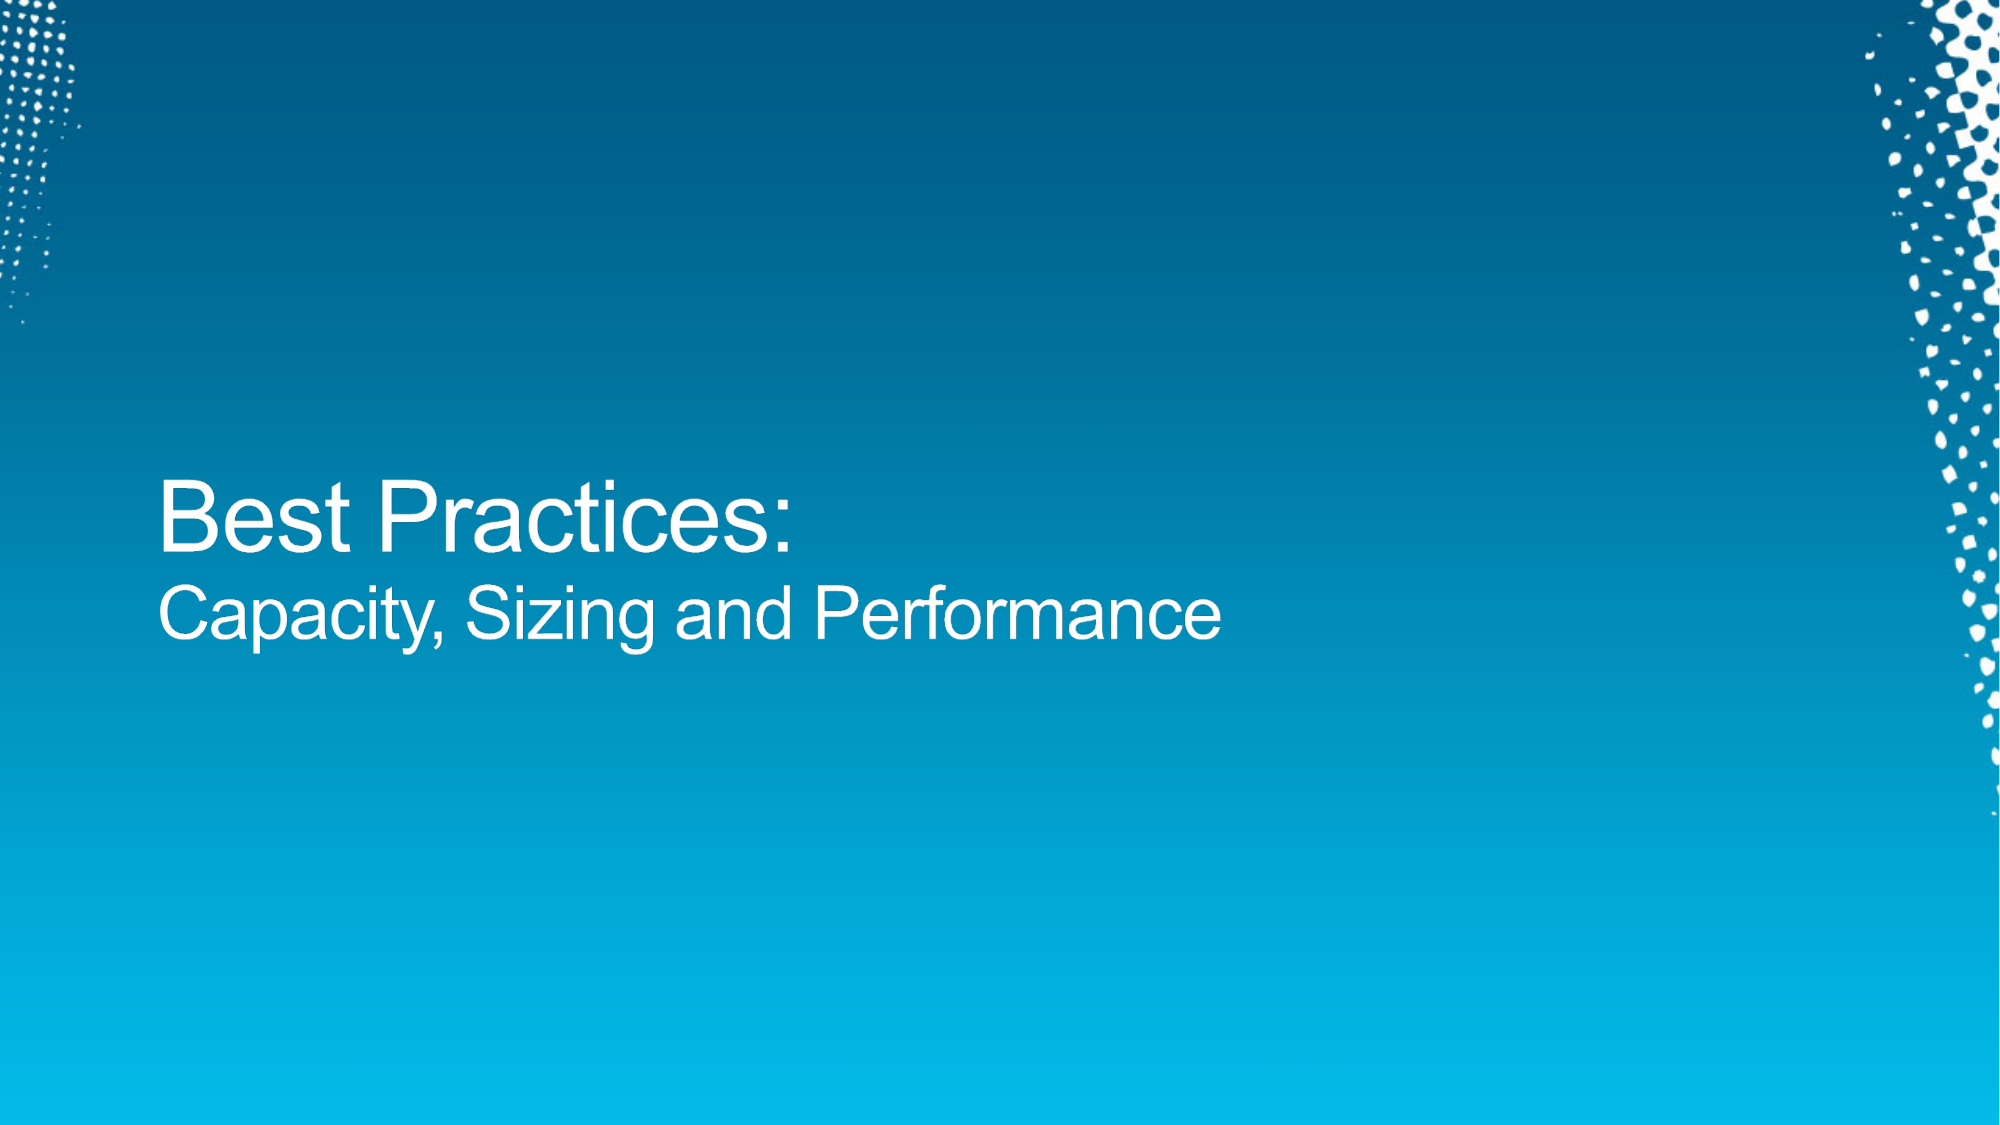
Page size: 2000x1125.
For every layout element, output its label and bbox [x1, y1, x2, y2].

picture [671, 499, 718, 553]
picture [1988, 691, 2000, 709]
picture [3, 10, 11, 18]
picture [1942, 465, 1958, 483]
picture [567, 585, 573, 592]
picture [1968, 481, 1978, 492]
picture [1957, 187, 1971, 200]
picture [863, 599, 898, 639]
picture [1990, 492, 2000, 505]
picture [11, 55, 21, 64]
picture [1983, 404, 1992, 414]
picture [41, 59, 48, 67]
picture [529, 499, 573, 553]
picture [1980, 460, 1987, 469]
picture [1955, 246, 1965, 256]
picture [26, 57, 34, 68]
picture [161, 585, 206, 639]
picture [326, 483, 350, 552]
picture [1920, 257, 1932, 264]
picture [1875, 83, 1881, 96]
picture [33, 0, 42, 10]
picture [567, 600, 573, 639]
picture [1963, 535, 1977, 550]
picture [1958, 445, 1968, 460]
picture [1993, 321, 2000, 339]
picture [1948, 413, 1958, 424]
picture [778, 500, 788, 509]
picture [1922, 200, 1934, 207]
picture [13, 41, 25, 49]
picture [677, 599, 711, 639]
picture [1953, 301, 1962, 312]
picture [226, 499, 272, 553]
picture [1935, 0, 2000, 306]
picture [30, 14, 40, 23]
picture [47, 0, 57, 10]
picture [1960, 392, 1970, 403]
picture [1925, 87, 1941, 99]
picture [1926, 344, 1939, 358]
picture [1994, 382, 2000, 391]
picture [1982, 714, 1993, 729]
picture [1894, 99, 1902, 106]
picture [757, 585, 790, 639]
picture [1992, 438, 2000, 448]
picture [332, 599, 364, 639]
picture [6, 97, 12, 105]
picture [1995, 582, 2000, 595]
picture [33, 88, 42, 97]
picture [1907, 77, 1917, 83]
picture [280, 499, 321, 553]
picture [54, 76, 60, 83]
picture [1942, 269, 1953, 276]
picture [292, 599, 326, 639]
picture [1889, 152, 1901, 166]
picture [1972, 570, 1986, 583]
picture [1921, 0, 1934, 8]
picture [212, 599, 246, 639]
picture [1866, 51, 1874, 59]
picture [435, 632, 441, 648]
picture [28, 42, 36, 53]
picture [623, 499, 667, 553]
picture [1979, 657, 1995, 676]
picture [1972, 312, 1985, 322]
picture [582, 599, 613, 639]
picture [1938, 122, 1950, 133]
picture [606, 500, 614, 552]
picture [1963, 278, 1976, 291]
picture [10, 69, 17, 78]
picture [9, 84, 15, 91]
picture [575, 483, 599, 552]
picture [1978, 517, 1987, 527]
picture [24, 72, 32, 79]
picture [18, 13, 26, 19]
picture [31, 131, 37, 138]
picture [1900, 240, 1912, 254]
picture [1915, 109, 1924, 119]
picture [1914, 164, 1923, 177]
picture [1946, 525, 1956, 533]
picture [370, 600, 375, 639]
picture [38, 74, 47, 80]
picture [16, 143, 21, 151]
picture [1928, 399, 1939, 415]
picture [1991, 747, 2000, 765]
picture [1881, 117, 1891, 130]
picture [818, 585, 858, 639]
picture [0, 155, 5, 163]
picture [1963, 335, 1972, 344]
picture [987, 600, 1007, 639]
picture [725, 499, 767, 553]
picture [164, 480, 217, 552]
picture [517, 585, 523, 592]
picture [1898, 188, 1912, 198]
picture [468, 585, 509, 639]
picture [1185, 599, 1220, 639]
picture [56, 47, 64, 55]
picture [1984, 349, 1992, 357]
picture [0, 40, 9, 45]
picture [1991, 637, 2000, 652]
picture [1010, 599, 1062, 639]
picture [1149, 599, 1182, 639]
picture [945, 599, 981, 639]
picture [517, 600, 523, 639]
picture [1935, 177, 1945, 189]
picture [1970, 426, 1980, 436]
picture [1069, 599, 1103, 639]
picture [58, 32, 66, 41]
picture [0, 24, 9, 33]
picture [1950, 359, 1960, 366]
picture [475, 499, 521, 553]
picture [254, 599, 286, 653]
picture [1973, 368, 1982, 380]
picture [1111, 599, 1142, 639]
picture [778, 542, 788, 552]
picture [1974, 683, 1985, 694]
picture [1946, 155, 1961, 167]
picture [1932, 235, 1943, 241]
picture [1945, 213, 1955, 220]
picture [1981, 604, 2000, 620]
picture [619, 599, 653, 654]
picture [43, 42, 49, 53]
picture [1914, 308, 1929, 326]
picture [17, 129, 23, 136]
picture [1941, 324, 1952, 332]
picture [1930, 291, 1941, 297]
picture [1955, 557, 1965, 573]
picture [719, 599, 750, 639]
picture [446, 499, 473, 552]
picture [1988, 547, 2000, 561]
picture [401, 600, 434, 654]
picture [1919, 367, 1930, 378]
picture [1911, 223, 1918, 230]
picture [42, 31, 53, 39]
picture [528, 600, 562, 639]
picture [381, 588, 399, 639]
picture [55, 62, 62, 69]
picture [1892, 212, 1902, 216]
picture [34, 101, 43, 111]
picture [606, 480, 614, 489]
picture [18, 0, 29, 6]
picture [29, 27, 38, 38]
picture [1952, 502, 1967, 516]
picture [1925, 141, 1935, 155]
picture [1935, 379, 1948, 391]
picture [383, 480, 436, 552]
picture [1963, 589, 1976, 607]
picture [905, 585, 946, 639]
picture [16, 22, 23, 34]
picture [1909, 274, 1920, 291]
picture [1969, 625, 1985, 642]
picture [45, 16, 55, 24]
picture [1935, 431, 1946, 449]
picture [1929, 27, 1945, 45]
picture [33, 116, 40, 124]
